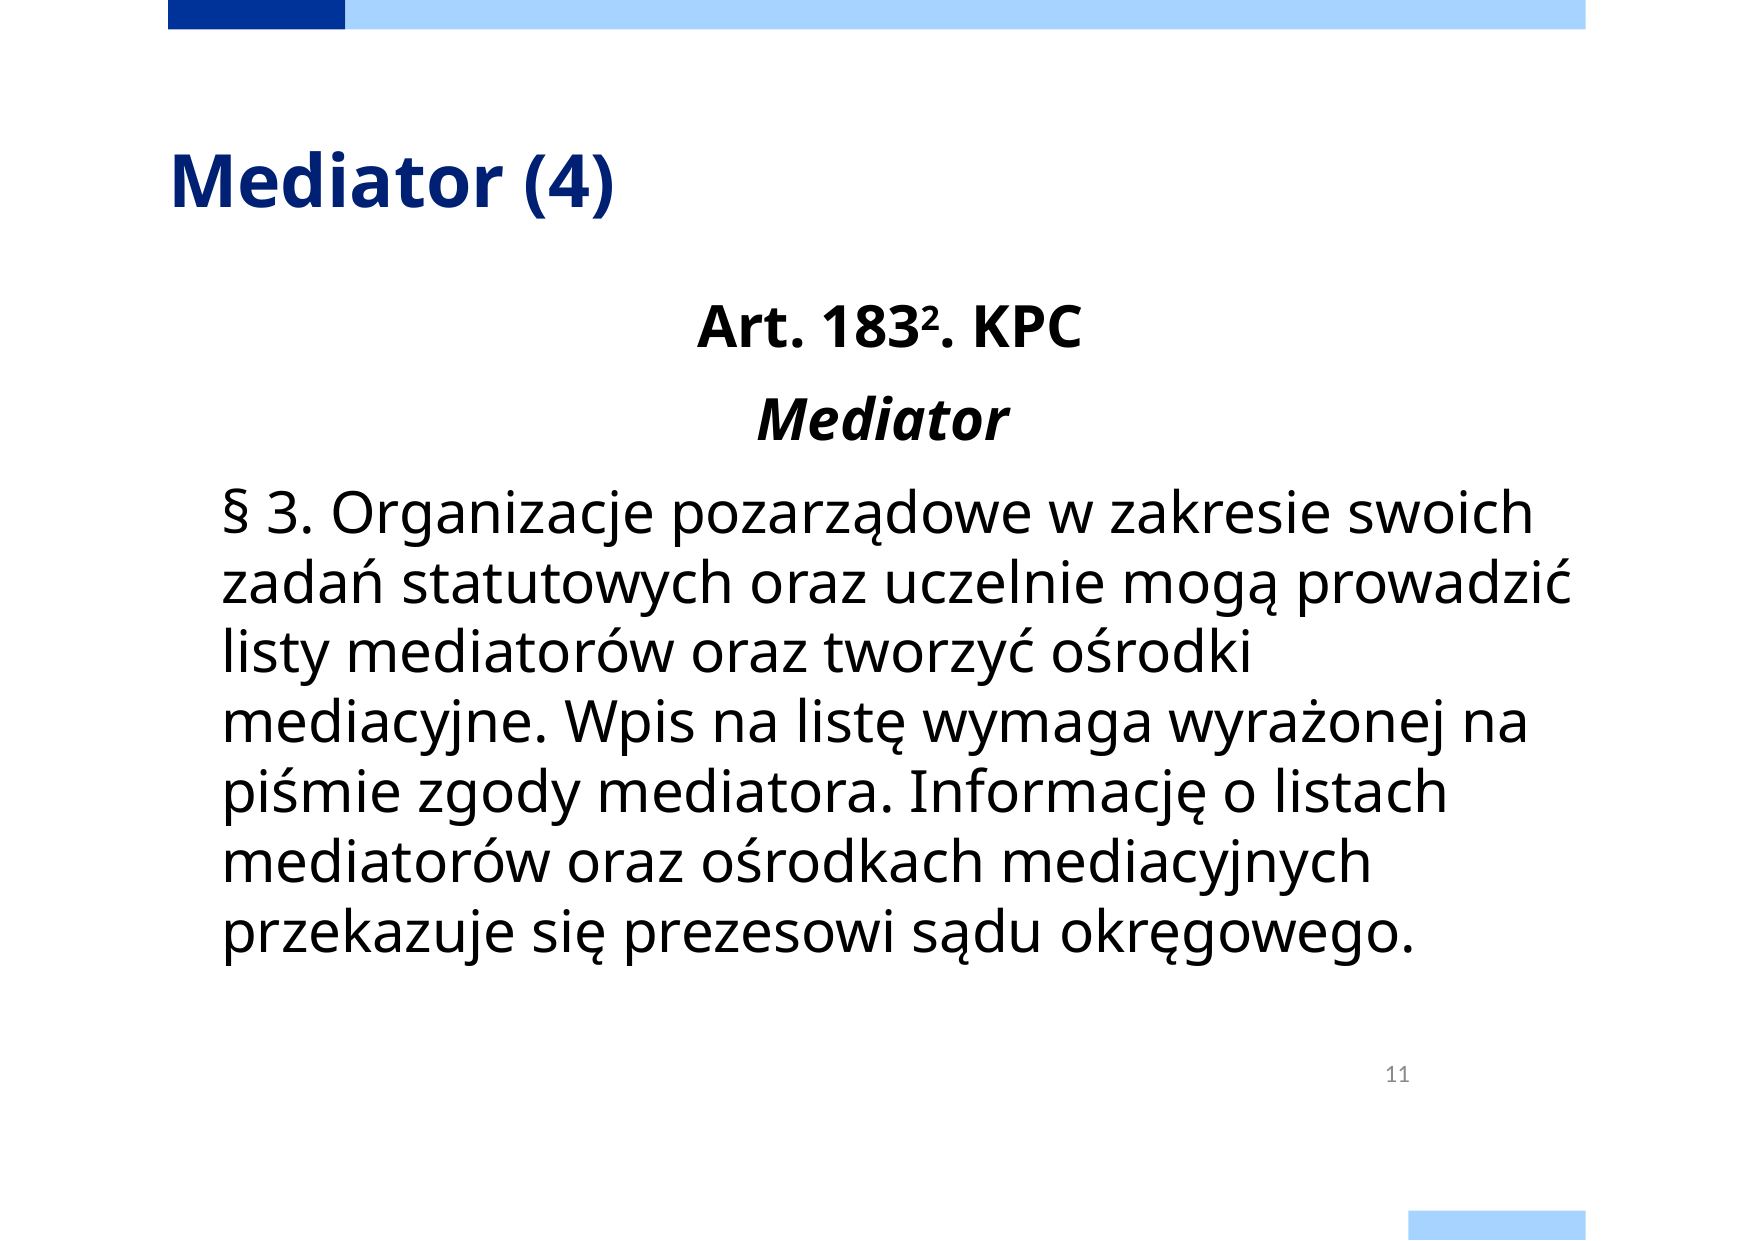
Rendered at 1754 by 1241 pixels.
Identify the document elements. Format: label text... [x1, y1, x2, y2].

slide_number 11 [1074, 1042, 1425, 1103]
title Mediator (4) [168, 147, 1586, 325]
list Art. 1832. KPC Mediator § 3. Organizacje pozarządowe w zakresie swoich zadań statutowych oraz uczelnie mogą prowadzić listy mediatorów oraz tworzyć ośrodki mediacyjne. Wpis na listę wymaga wyrażonej na piśmie zgody mediatora. Informację o listach mediatorów oraz ośrodkach mediacyjnych przekazuje się prezesowi sądu okręgowego. [180, 289, 1586, 1108]
